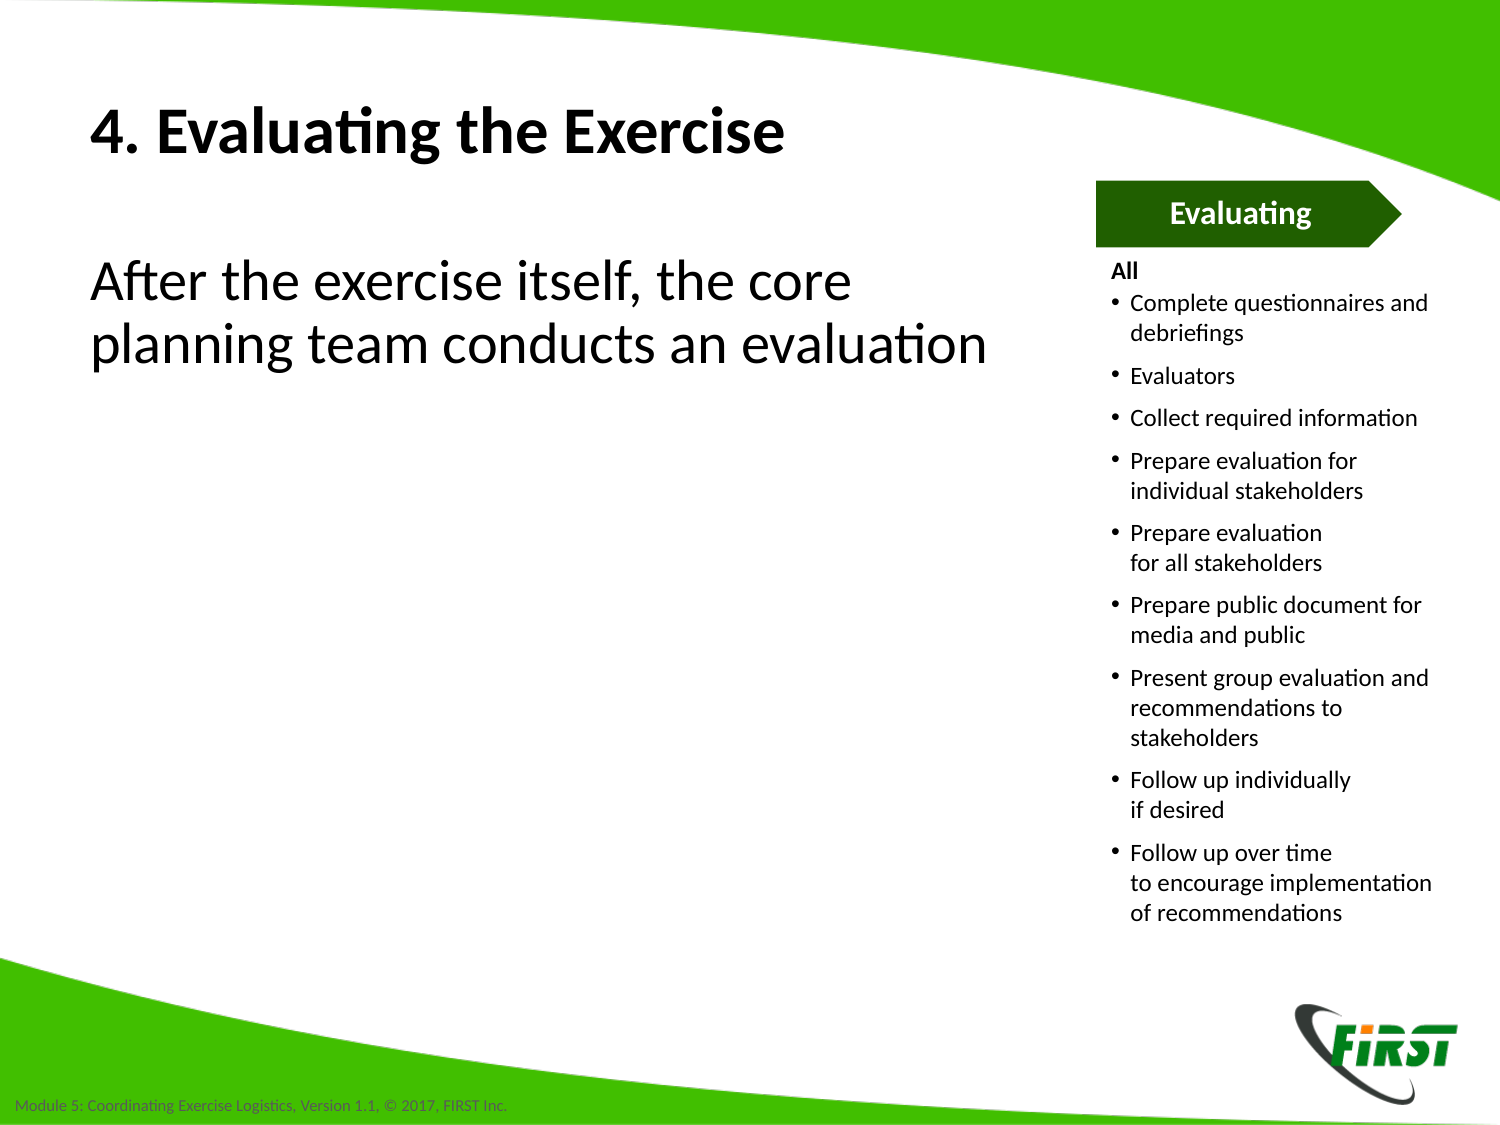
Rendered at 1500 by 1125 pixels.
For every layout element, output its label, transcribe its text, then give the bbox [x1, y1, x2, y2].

list After the exercise itself, the core planning team conducts an evaluation [75, 242, 1436, 1015]
title 4. Evaluating the Exercise [75, 59, 1436, 205]
picture [0, 0, 1500, 1125]
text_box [1096, 180, 1454, 942]
